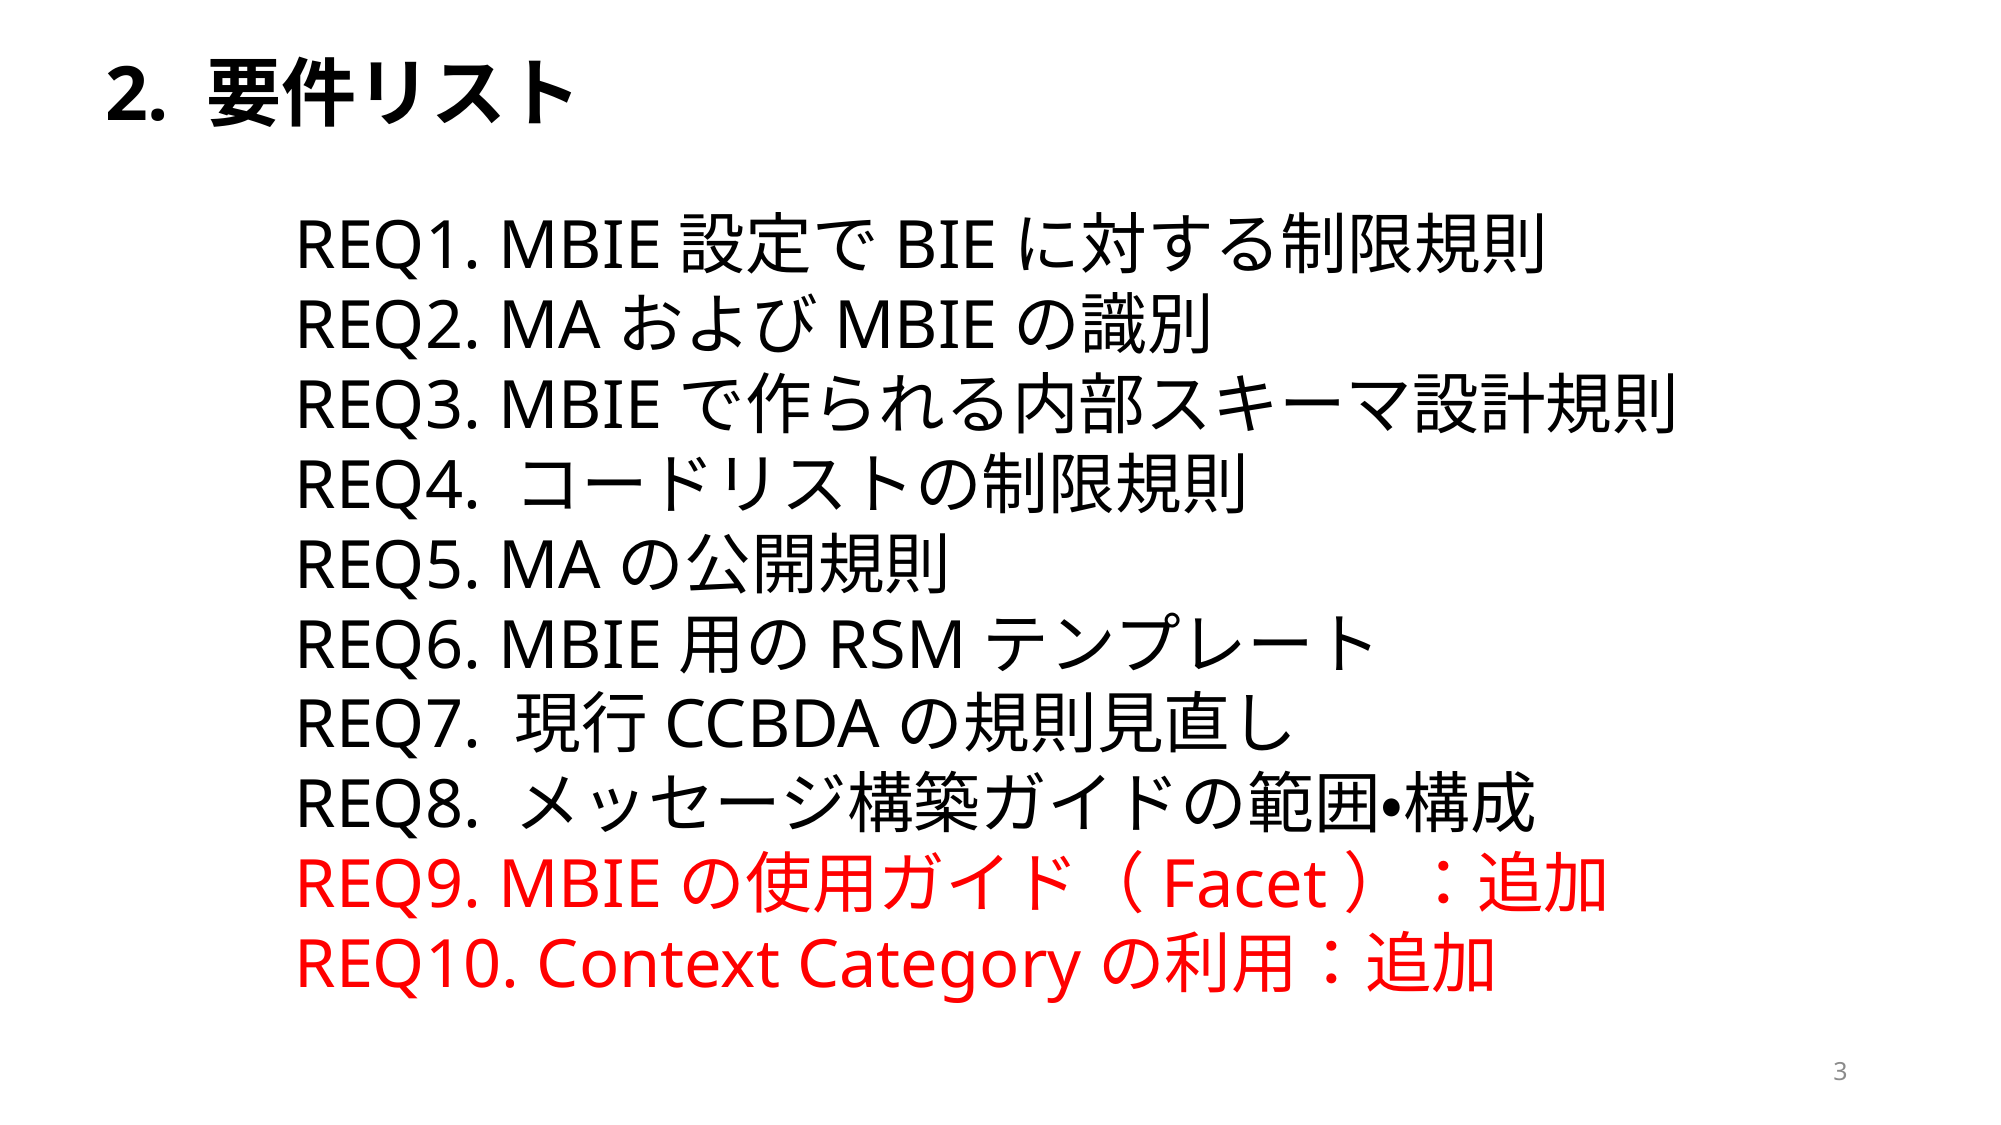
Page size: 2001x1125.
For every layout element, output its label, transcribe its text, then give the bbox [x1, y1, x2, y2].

slide_number 3 [1412, 1042, 1863, 1103]
text_box 2. 要件リスト [90, 37, 958, 143]
text_box REQ1. MBIE設定でBIEに対する制限規則 REQ2. MAおよびMBIEの識別 REQ3. MBIEで作られる内部スキーマ設計規則 REQ4. コードリストの制限規則 REQ5. MAの公開規則 REQ6. MBIE用のRSMテンプレート REQ7. 現行CCBDAの規則見直し REQ8. メッセージ構築ガイドの範囲・構成 REQ9. MBIEの使用ガイド（Facet）：追加 REQ10. Context Categoryの利用：追加 [204, 194, 1711, 1009]
